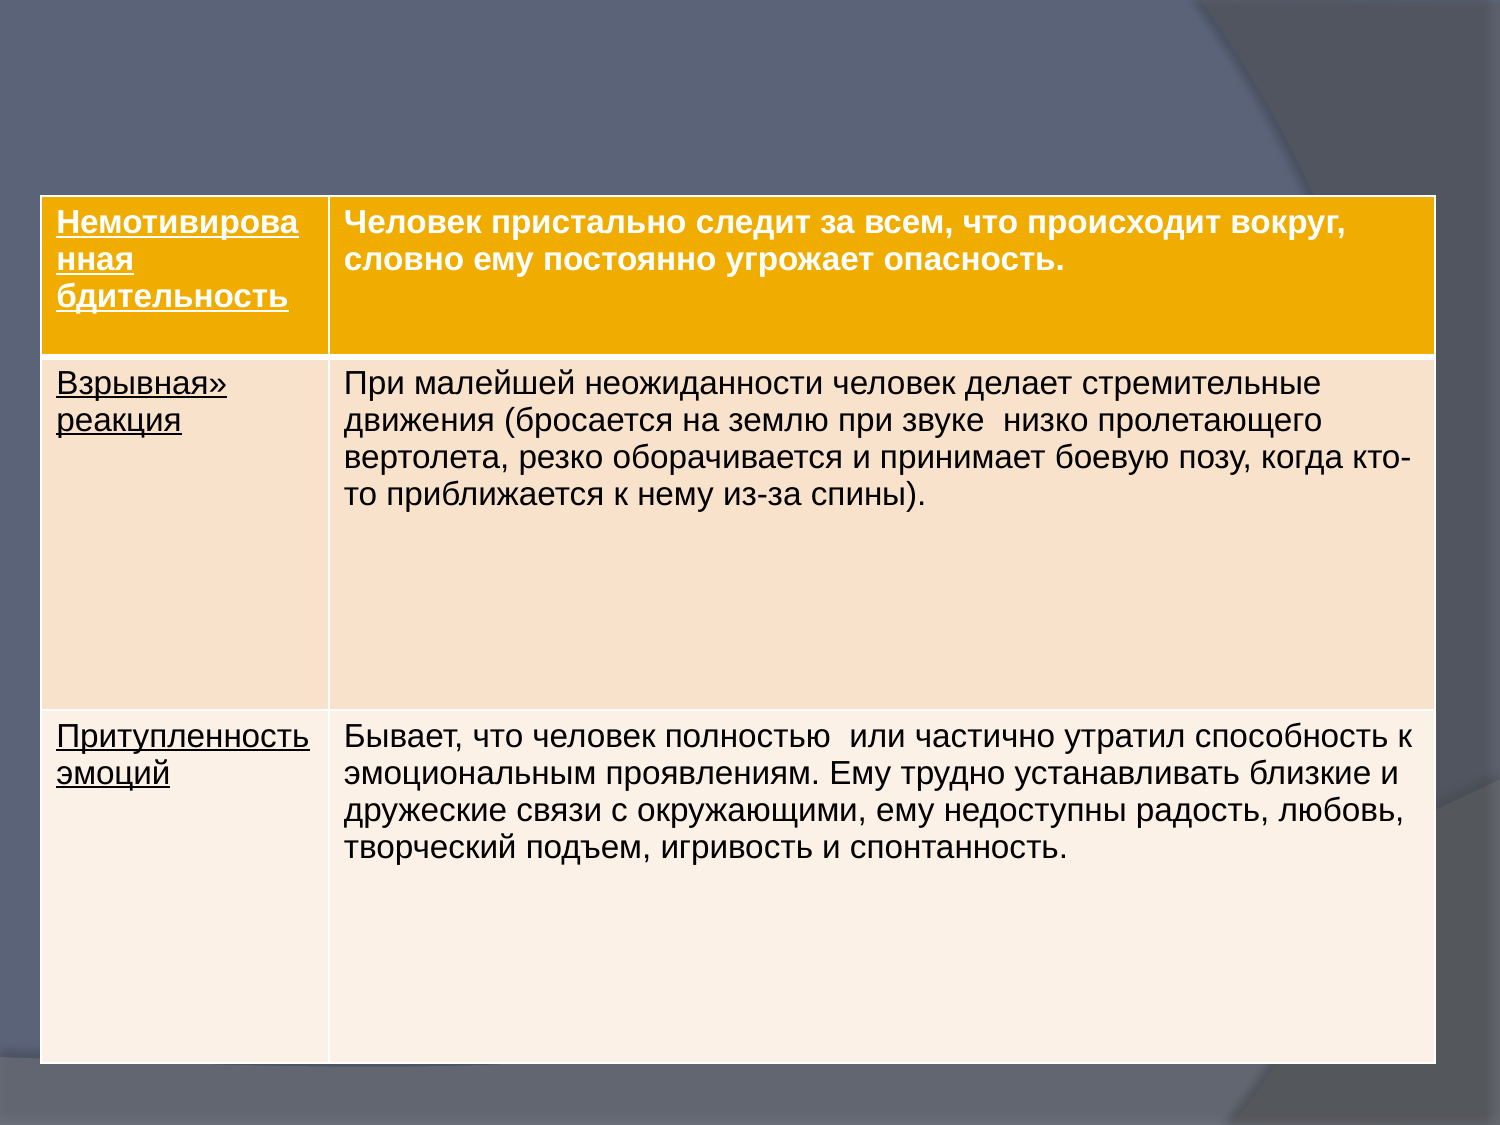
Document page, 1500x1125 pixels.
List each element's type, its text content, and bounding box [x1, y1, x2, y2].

table_cell При малейшей неожиданности человек делает стремительные движения (бросается на землю при звуке низко пролетающего вертолета, резко оборачивается и принимает боевую позу, когда кто-то приближается к нему из-за спины). [330, 360, 1434, 709]
table_cell Бывает, что человек полностью или частично утратил способность к эмоциональным проявлениям. Ему трудно устанавливать близкие и дружеские связи с окружающими, ему недоступны радость, любовь, творческий подъем, игривость и спонтанность. [330, 711, 1434, 1062]
table_header Человек пристально следит за всем, что происходит вокруг, словно ему постоянно угрожает опасность. [330, 197, 1434, 354]
table_header Немотивированная бдительность [42, 197, 328, 354]
table_cell Взрывная» реакция [42, 360, 328, 709]
table_cell Притупленность эмоций [42, 711, 328, 1062]
